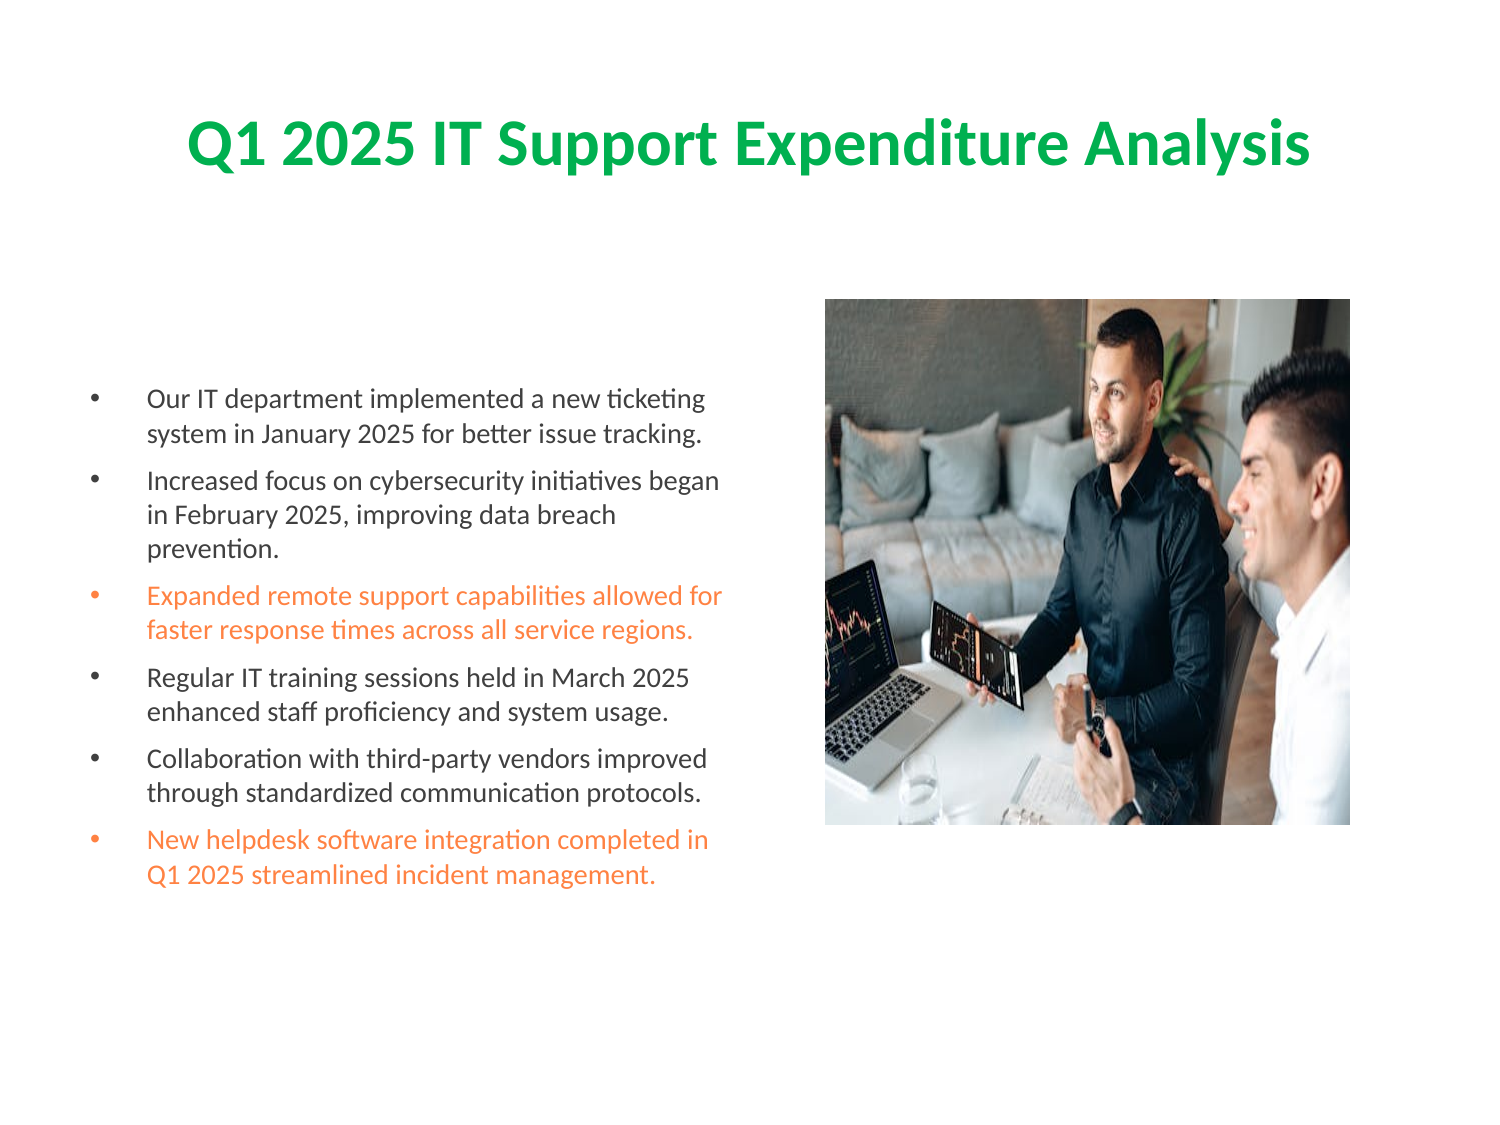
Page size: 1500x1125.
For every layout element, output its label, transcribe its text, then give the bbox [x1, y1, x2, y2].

picture [824, 299, 1351, 826]
title Q1 2025 IT Support Expenditure Analysis [75, 45, 1425, 233]
list Our IT department implemented a new ticketing system in January 2025 for better issue tracking. Increased focus on cybersecurity initiatives began in February 2025, improving data breach prevention. Expanded remote support capabilities allowed for faster response times across all service regions. Regular IT training sessions held in March 2025 enhanced staff proficiency and system usage. Collaboration with third-party vendors improved through standardized communication protocols. New helpdesk software integration completed in Q1 2025 streamlined incident management. [75, 298, 750, 899]
